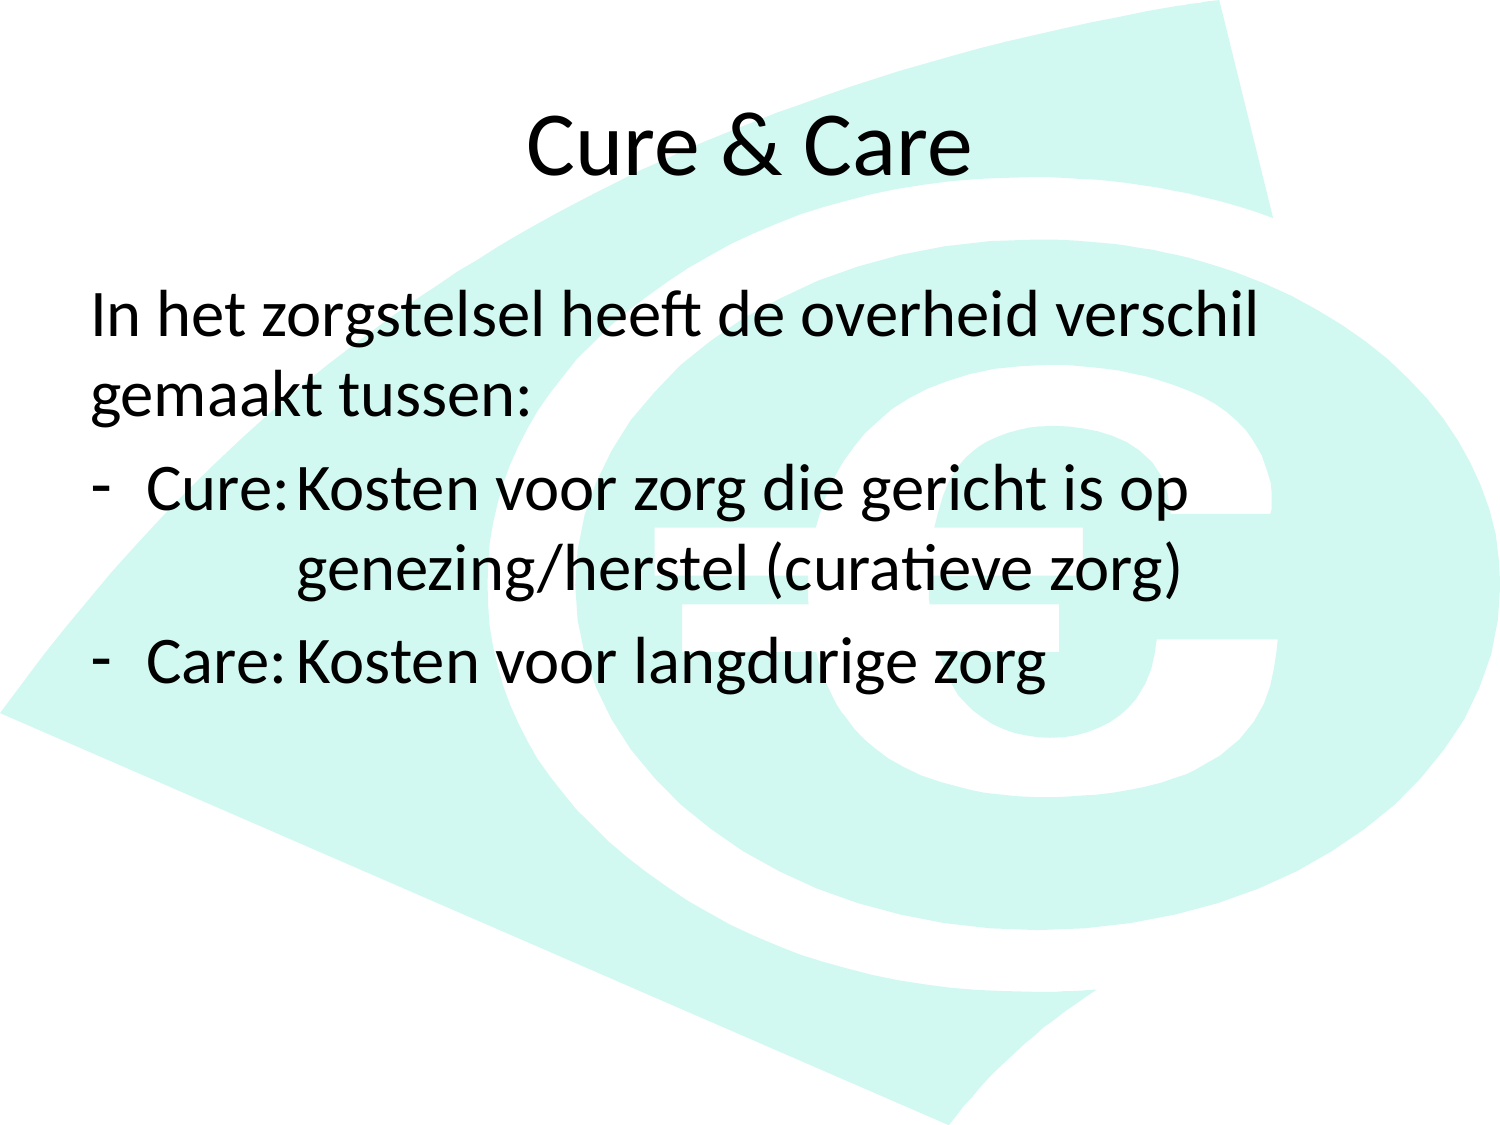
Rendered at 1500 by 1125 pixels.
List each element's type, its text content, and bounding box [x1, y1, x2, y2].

title Cure & Care [75, 45, 1425, 233]
list In het zorgstelsel heeft de overheid verschil gemaakt tussen: Cure: Kosten voor zorg die gericht is op genezing/herstel (curatieve zorg) Care: Kosten voor langdurige zorg [75, 262, 1425, 1005]
